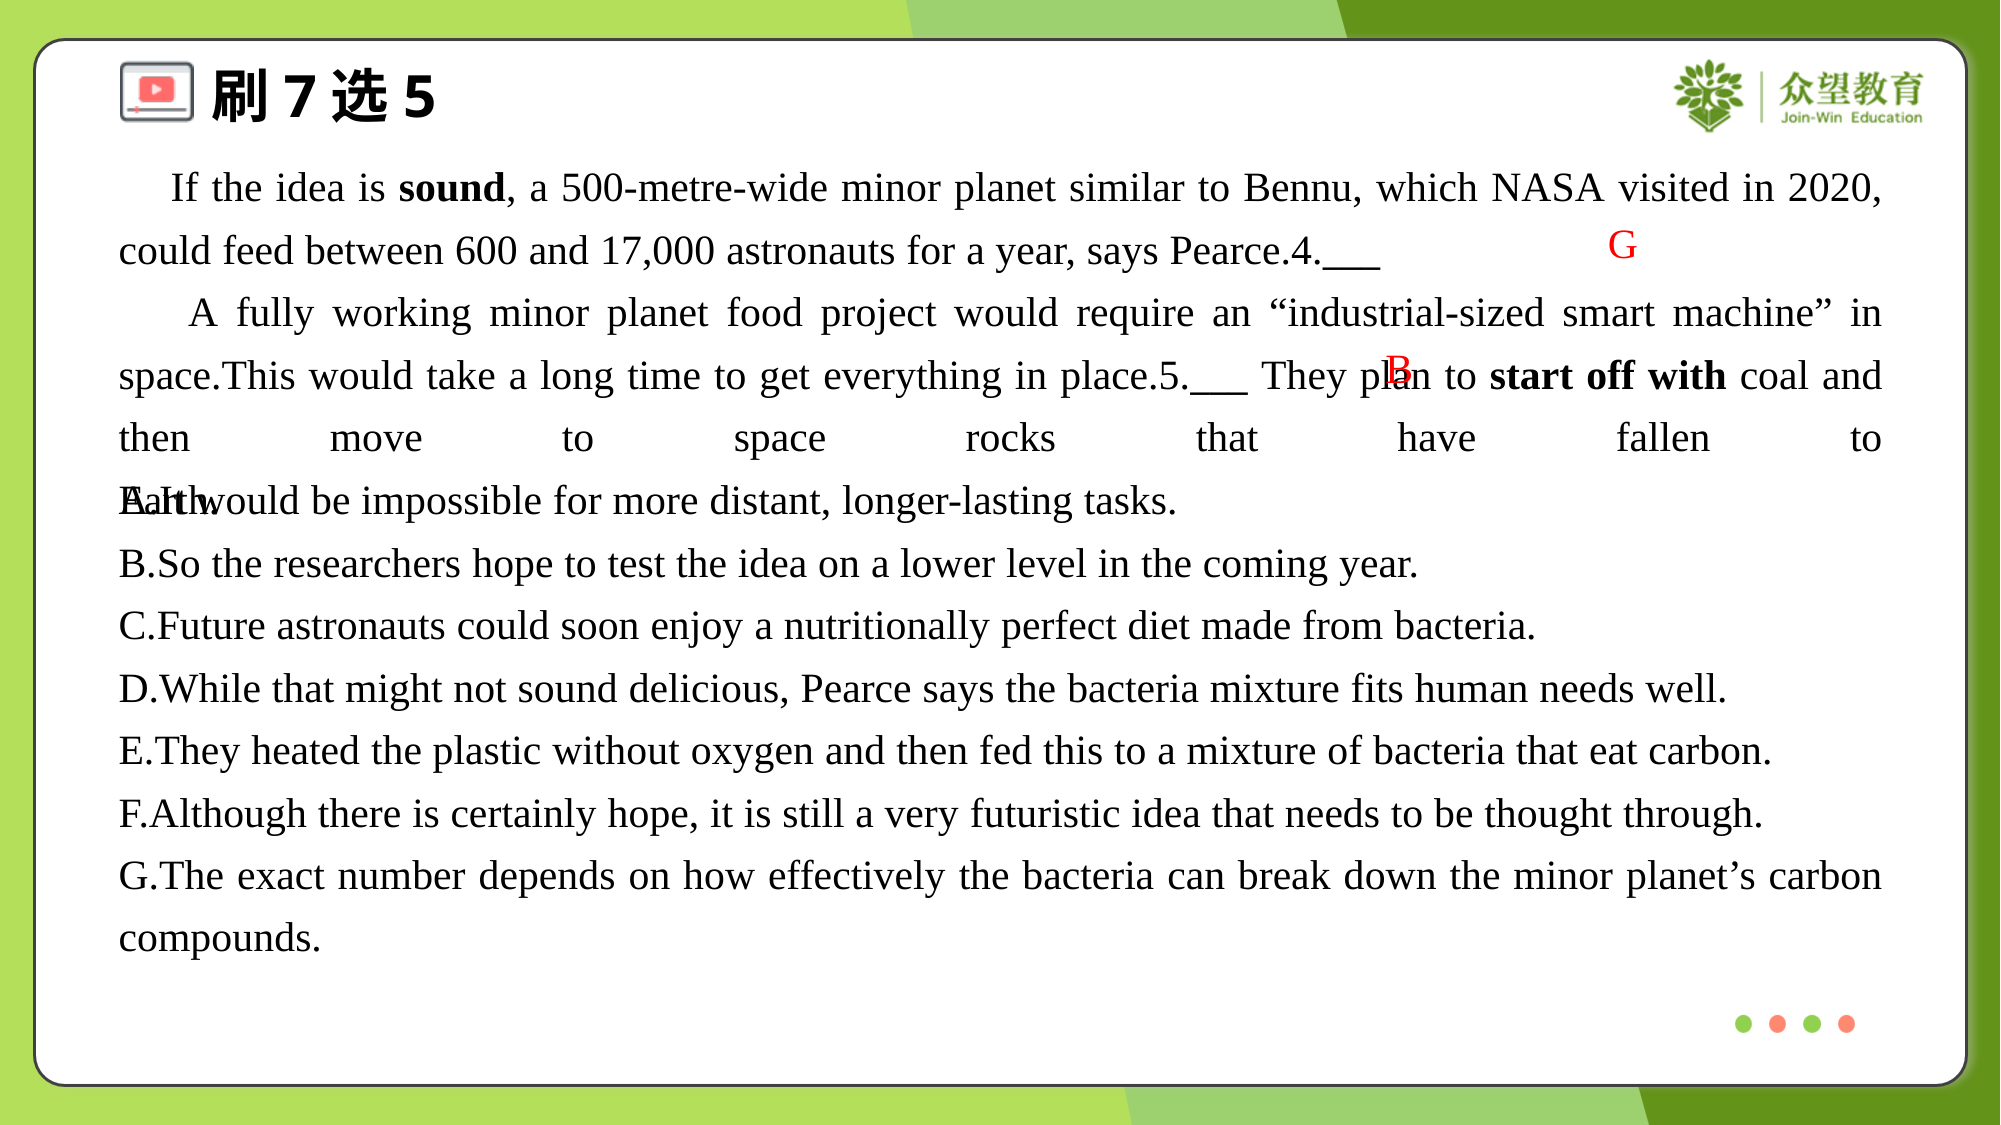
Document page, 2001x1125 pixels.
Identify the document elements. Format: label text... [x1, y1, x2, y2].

picture [0, 0, 2000, 1125]
text_box If the idea is sound, a 500-metre-wide minor planet similar to Bennu, which NASA visited in 2020, could feed between 600 and 17,000 astronauts for a year, says Pearce.4.___ A fully working minor planet food project would require an “industrial-sized smart machine” in space.This would take a long time to get everything in place.5.___ They plan to start off with coal and then move to space rocks that have fallen to Earth.#5 [118, 147, 1883, 454]
text_box A.It would be impossible for more distant, longer-lasting tasks. B.So the researchers hope to test the idea on a lower level in the coming year. C.Future astronauts could soon enjoy a nutritionally perfect diet made from bacteria. D.While that might not sound delicious, Pearce says the bacteria mixture fits human needs well. E.They heated the plastic without oxygen and then fed this to a mixture of bacteria that eat carbon. F.Although there is certainly hope, it is still a very futuristic idea that needs to be thought through. G.The exact number depends on how effectively the bacteria can break down the minor planet’s carbon compounds.#7 [118, 460, 1883, 1080]
text_box B [1380, 328, 1418, 387]
text_box G [1603, 203, 1643, 262]
